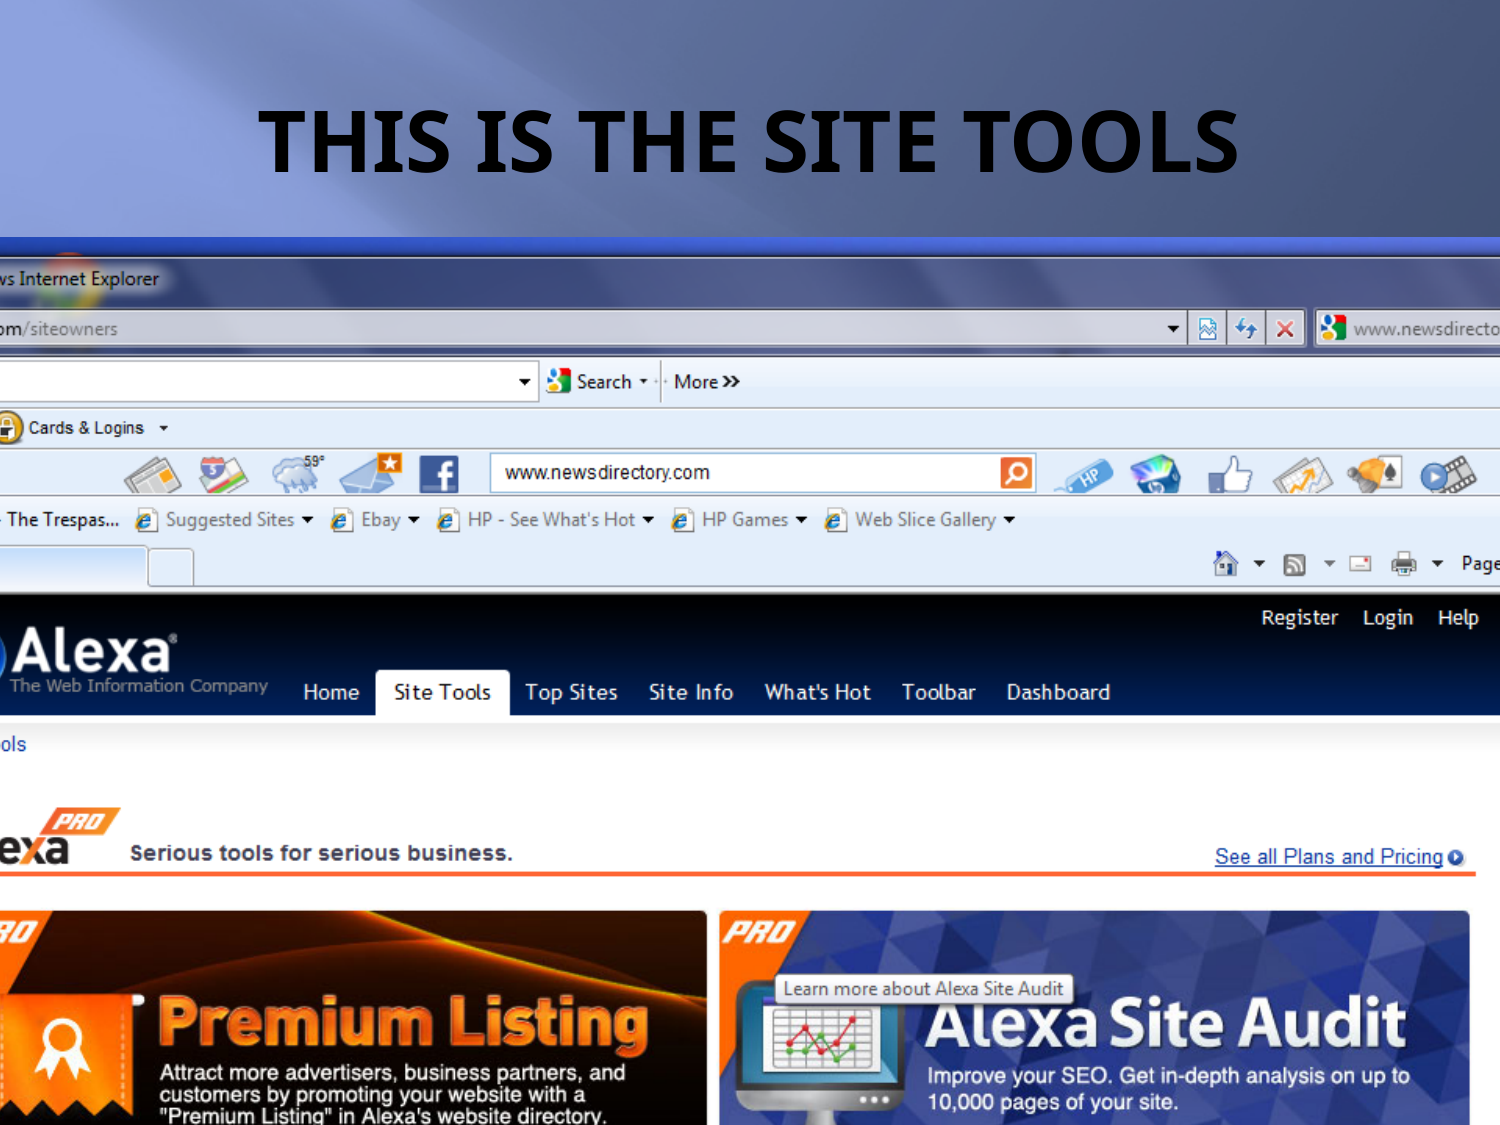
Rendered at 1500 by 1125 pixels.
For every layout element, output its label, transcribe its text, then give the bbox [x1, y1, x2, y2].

title THIS IS THE SITE TOOLS [75, 45, 1425, 233]
picture [0, 237, 1500, 1125]
